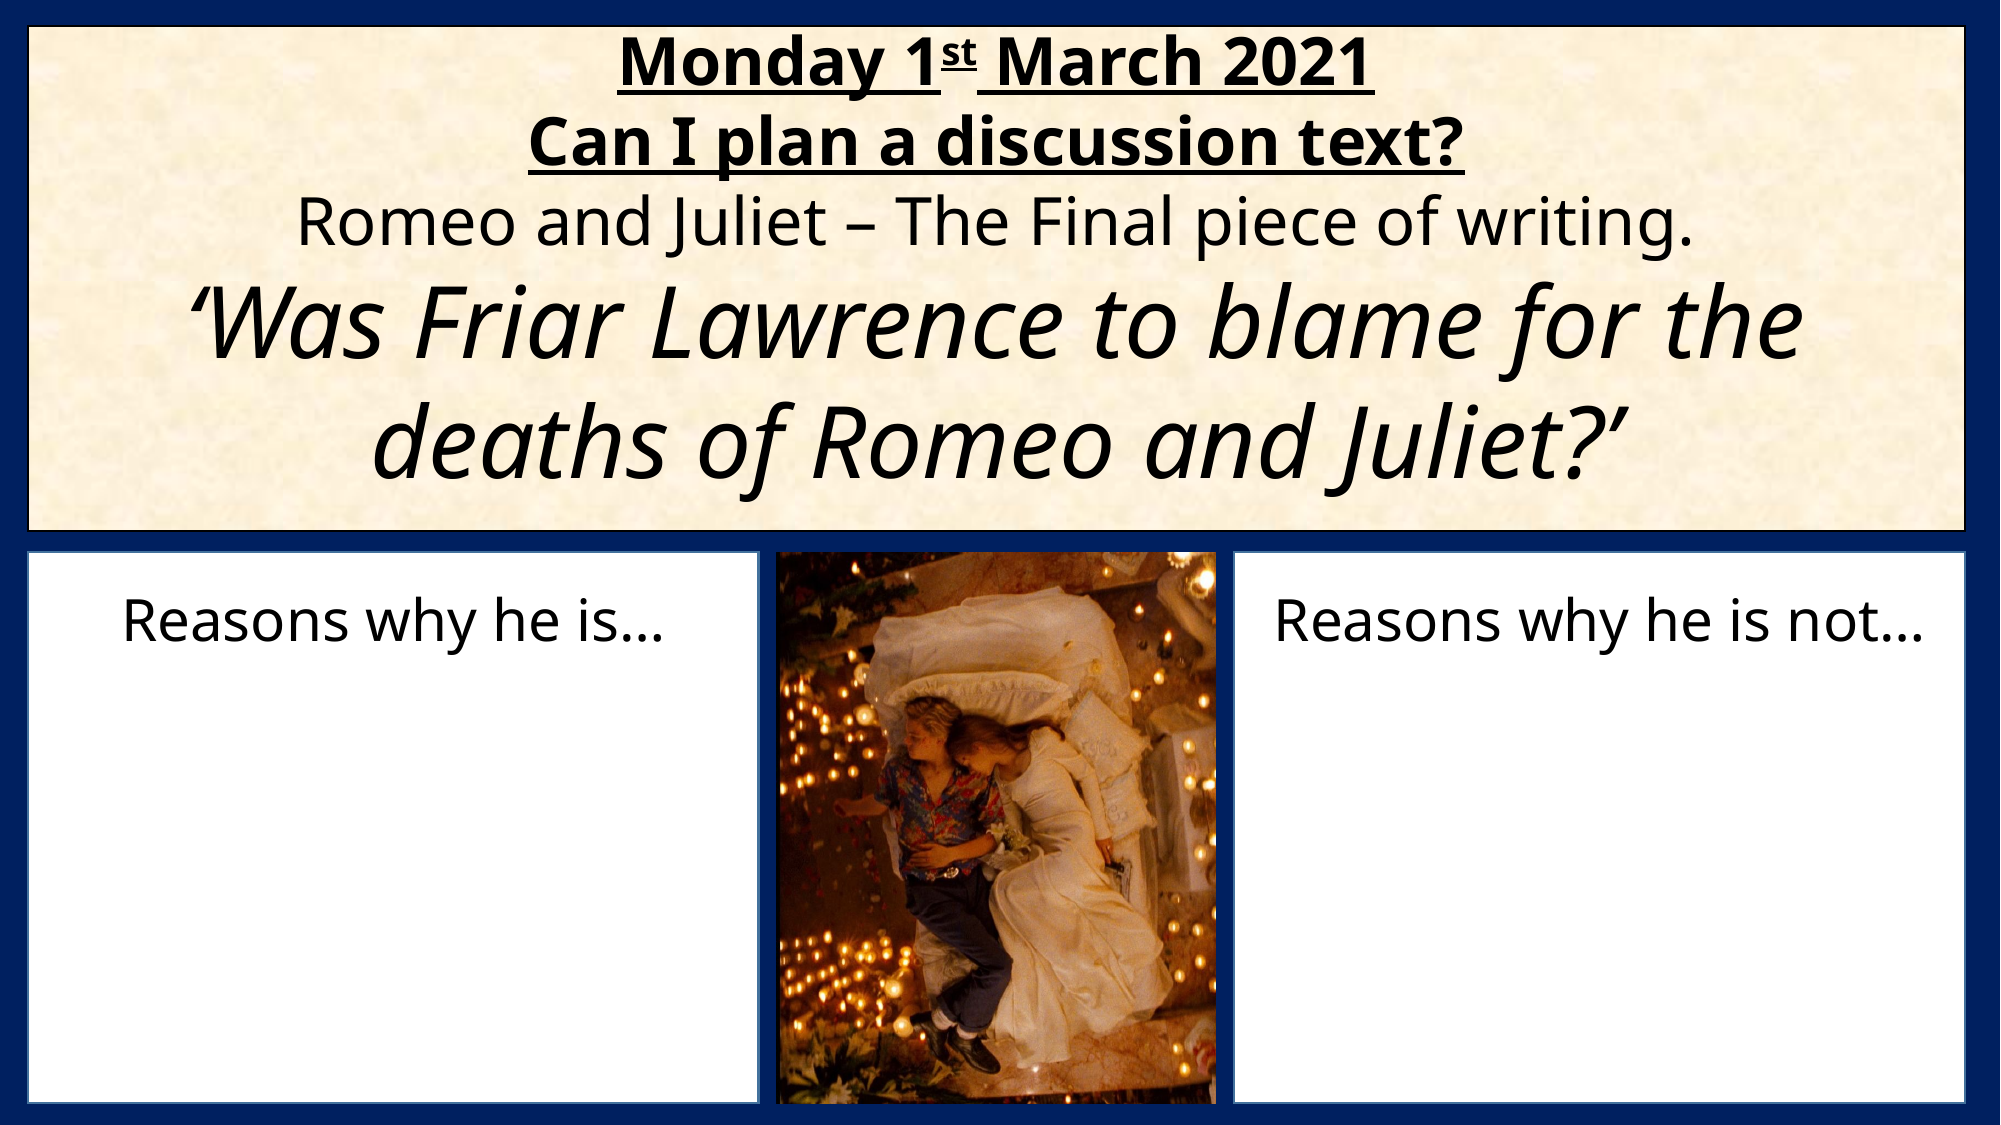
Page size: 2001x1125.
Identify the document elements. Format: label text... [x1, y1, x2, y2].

picture [776, 552, 1216, 1104]
text_box Monday 1st March 2021 Can I plan a discussion text? Romeo and Juliet – The Final piece of writing. ‘Was Friar Lawrence to blame for the deaths of Romeo and Juliet?’ [27, 25, 1966, 532]
text_box Reasons why he is… [27, 551, 760, 1104]
text_box Reasons why he is not… [1233, 551, 1966, 1104]
